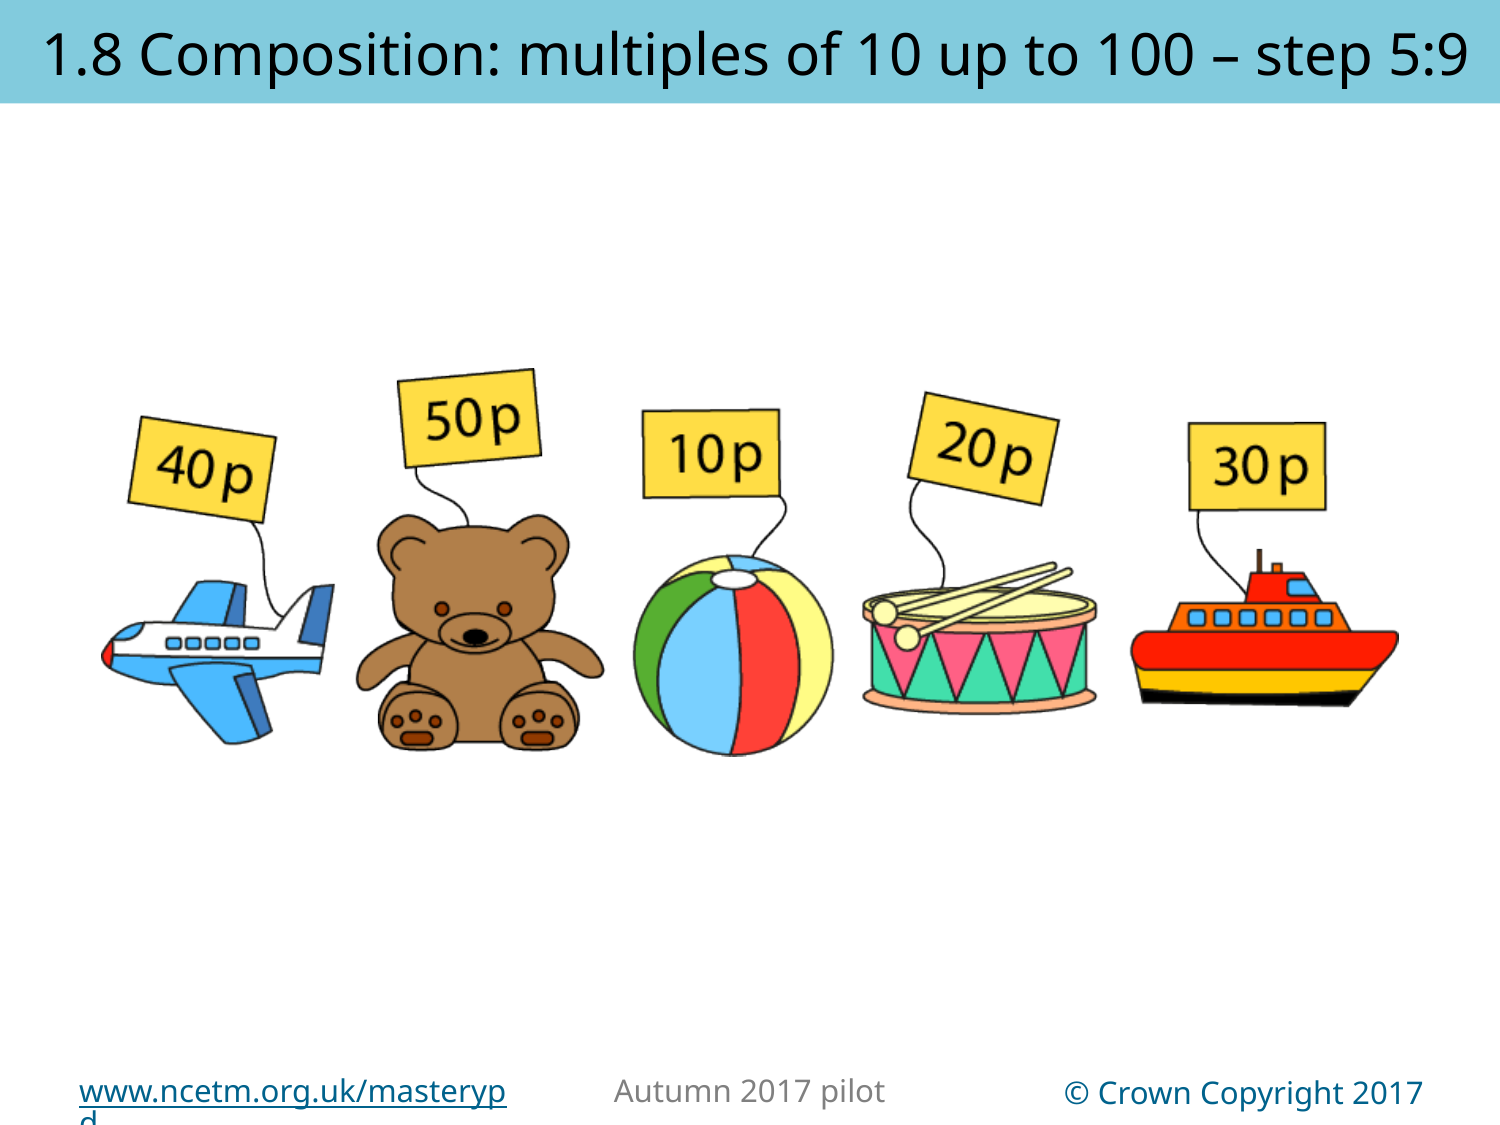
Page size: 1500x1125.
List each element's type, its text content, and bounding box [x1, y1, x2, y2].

list 1.8 Composition: multiples of 10 up to 100 – step 5:9 [0, 0, 1500, 104]
picture [101, 368, 1399, 757]
